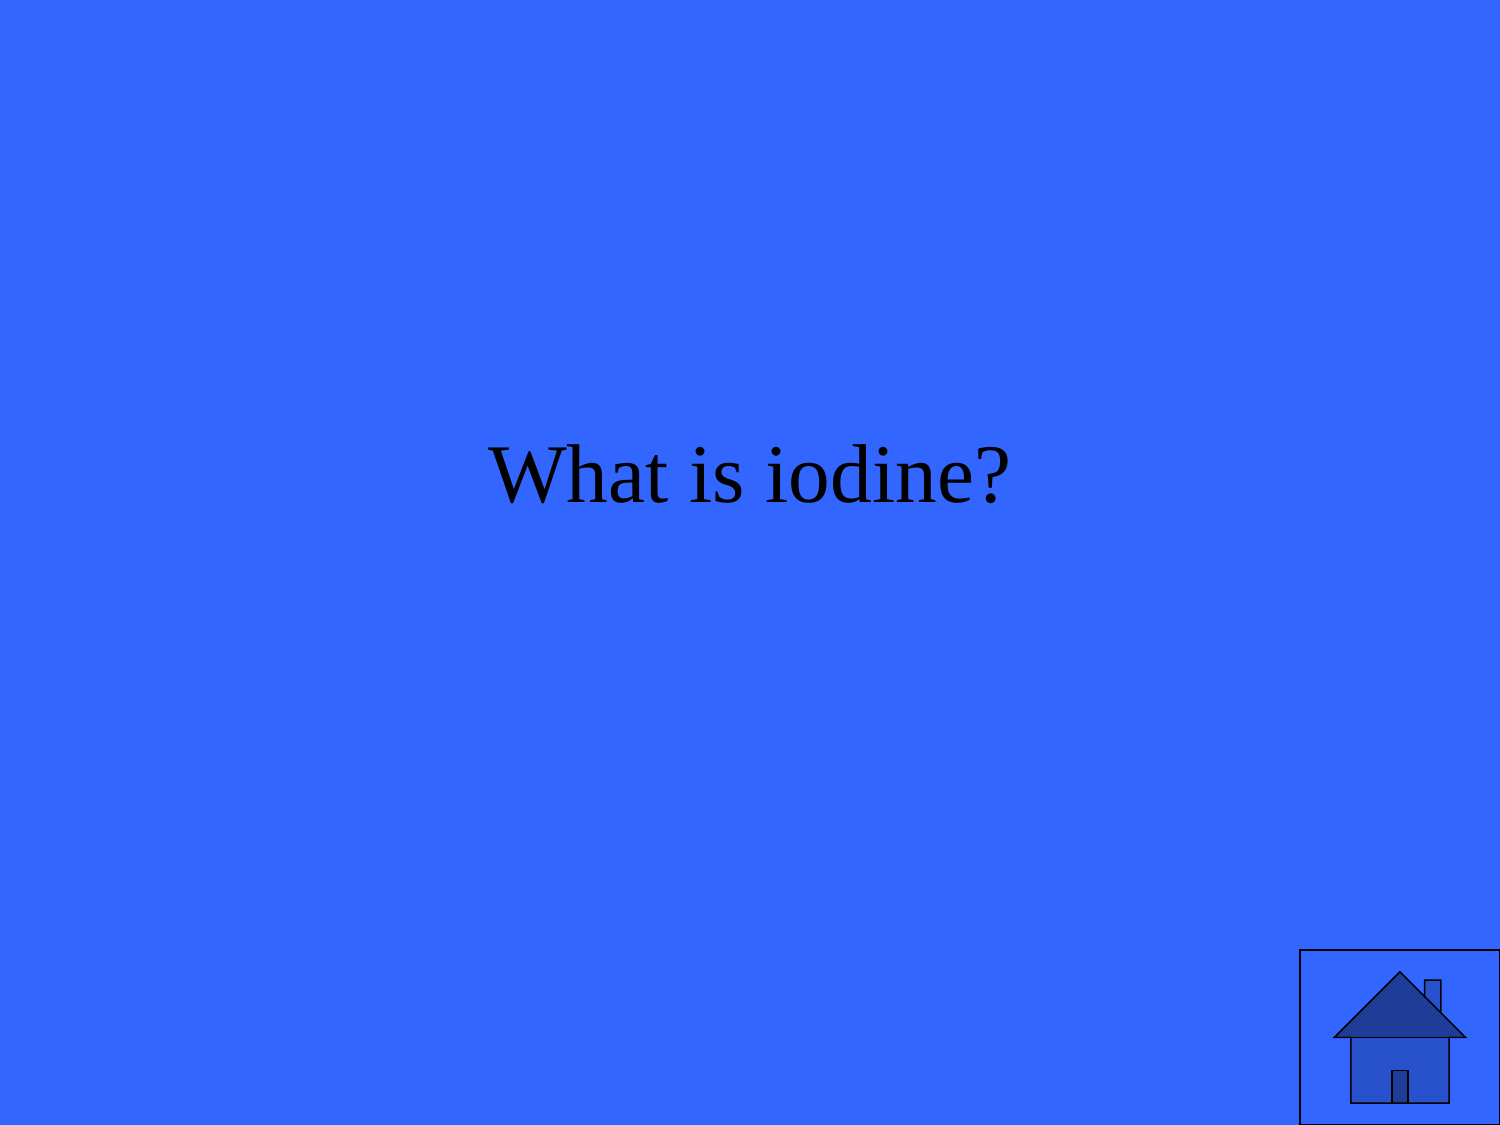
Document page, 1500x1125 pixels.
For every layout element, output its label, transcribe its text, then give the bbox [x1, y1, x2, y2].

text_box [1299, 950, 1500, 1125]
title What is iodine? [112, 374, 1388, 563]
